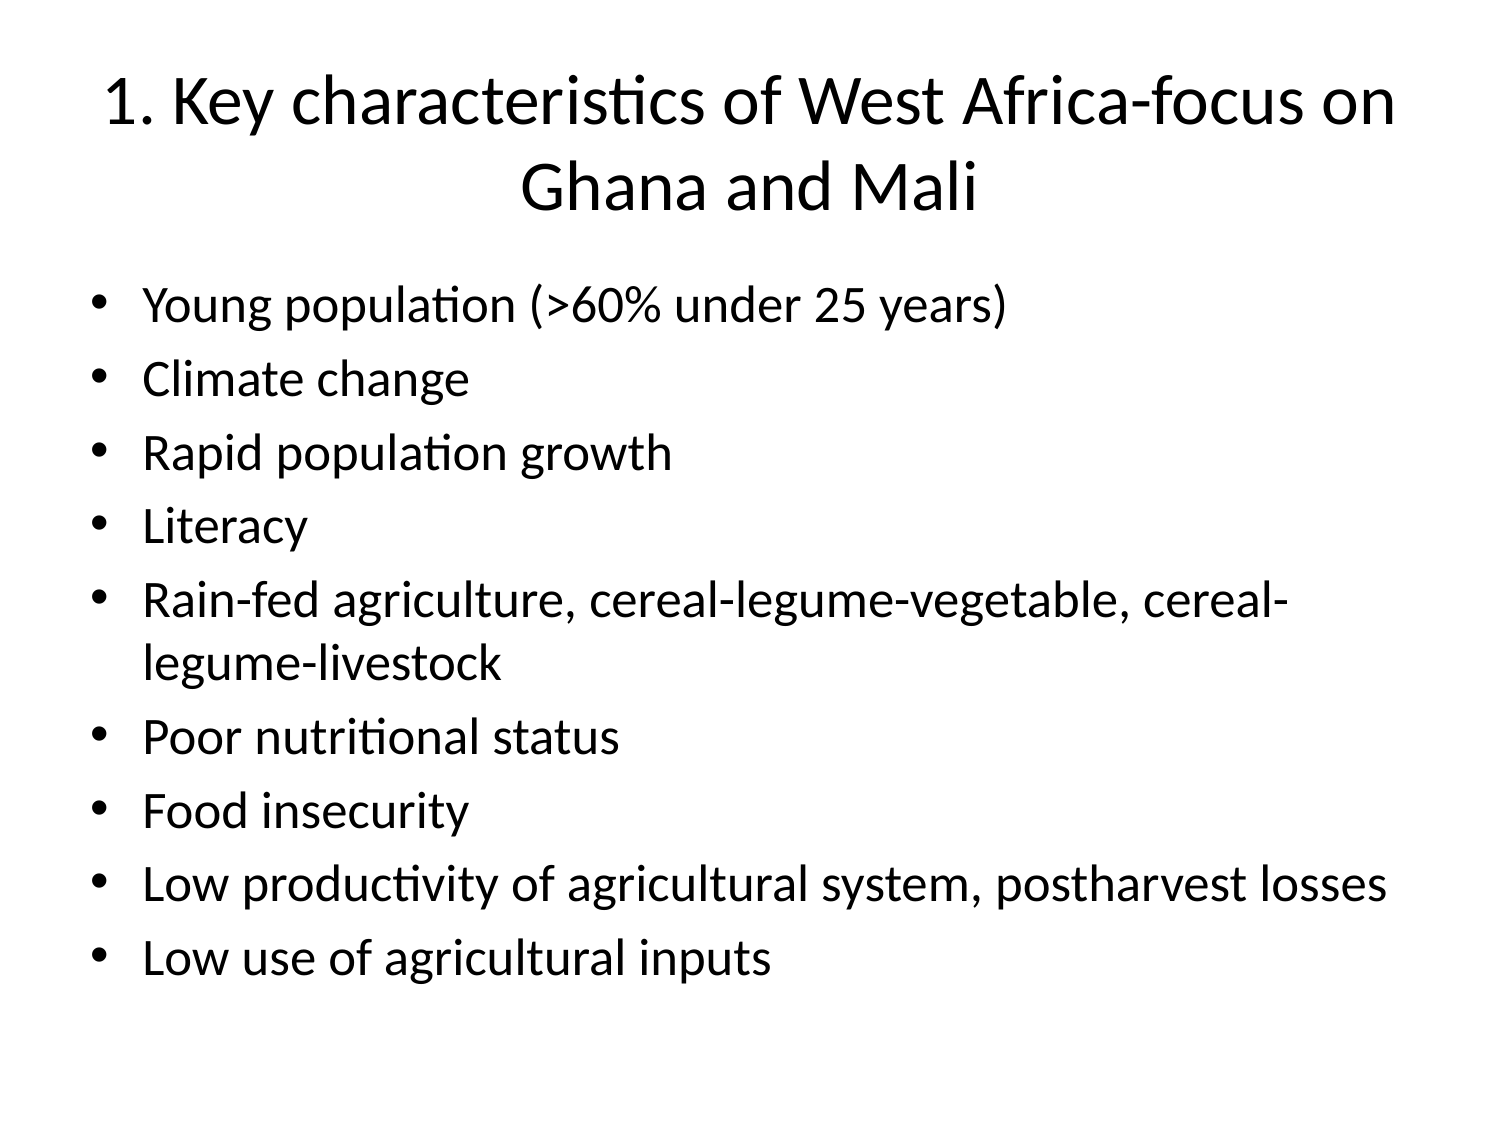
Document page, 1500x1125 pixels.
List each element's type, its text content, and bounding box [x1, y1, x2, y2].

title 1. Key characteristics of West Africa-focus on Ghana and Mali [75, 45, 1425, 233]
list Young population (>60% under 25 years) Climate change Rapid population growth Literacy Rain-fed agriculture, cereal-legume-vegetable, cereal-legume-livestock Poor nutritional status Food insecurity Low productivity of agricultural system, postharvest losses Low use of agricultural inputs [75, 262, 1425, 1005]
